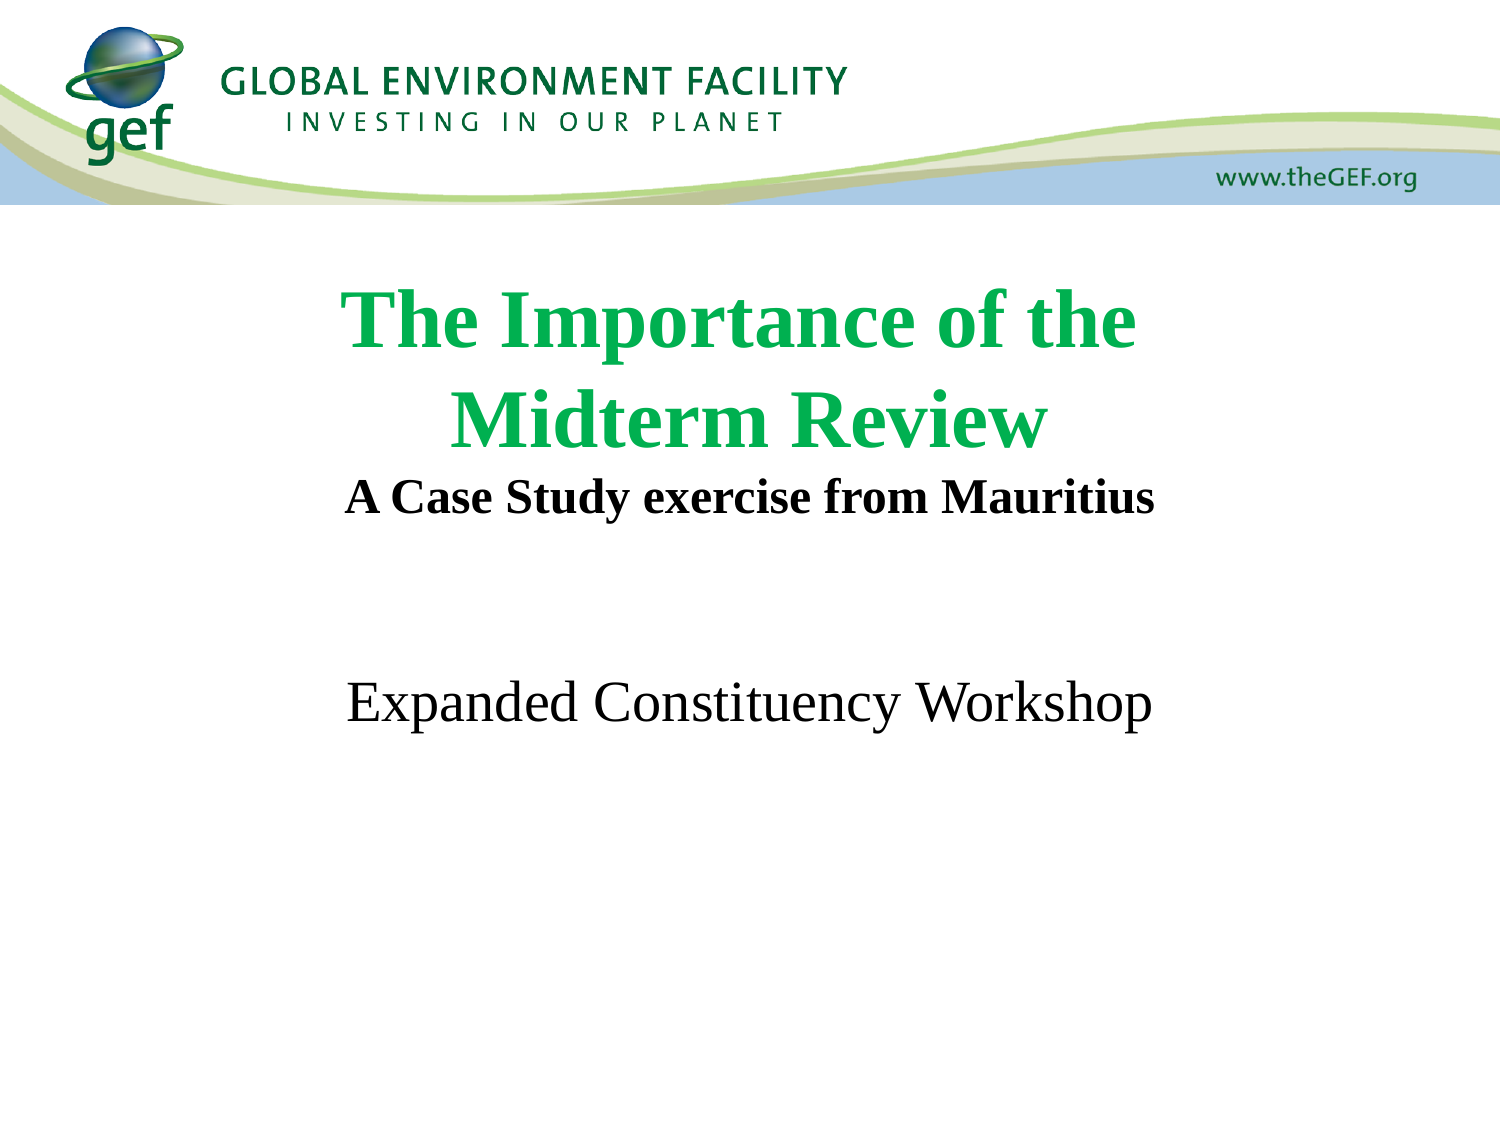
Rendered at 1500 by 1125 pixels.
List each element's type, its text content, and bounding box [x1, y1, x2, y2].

subtitle Expanded Constituency Workshop [149, 587, 1351, 926]
title The Importance of the Midterm Review A Case Study exercise from Mauritius [87, 262, 1413, 526]
picture [0, 0, 1500, 205]
